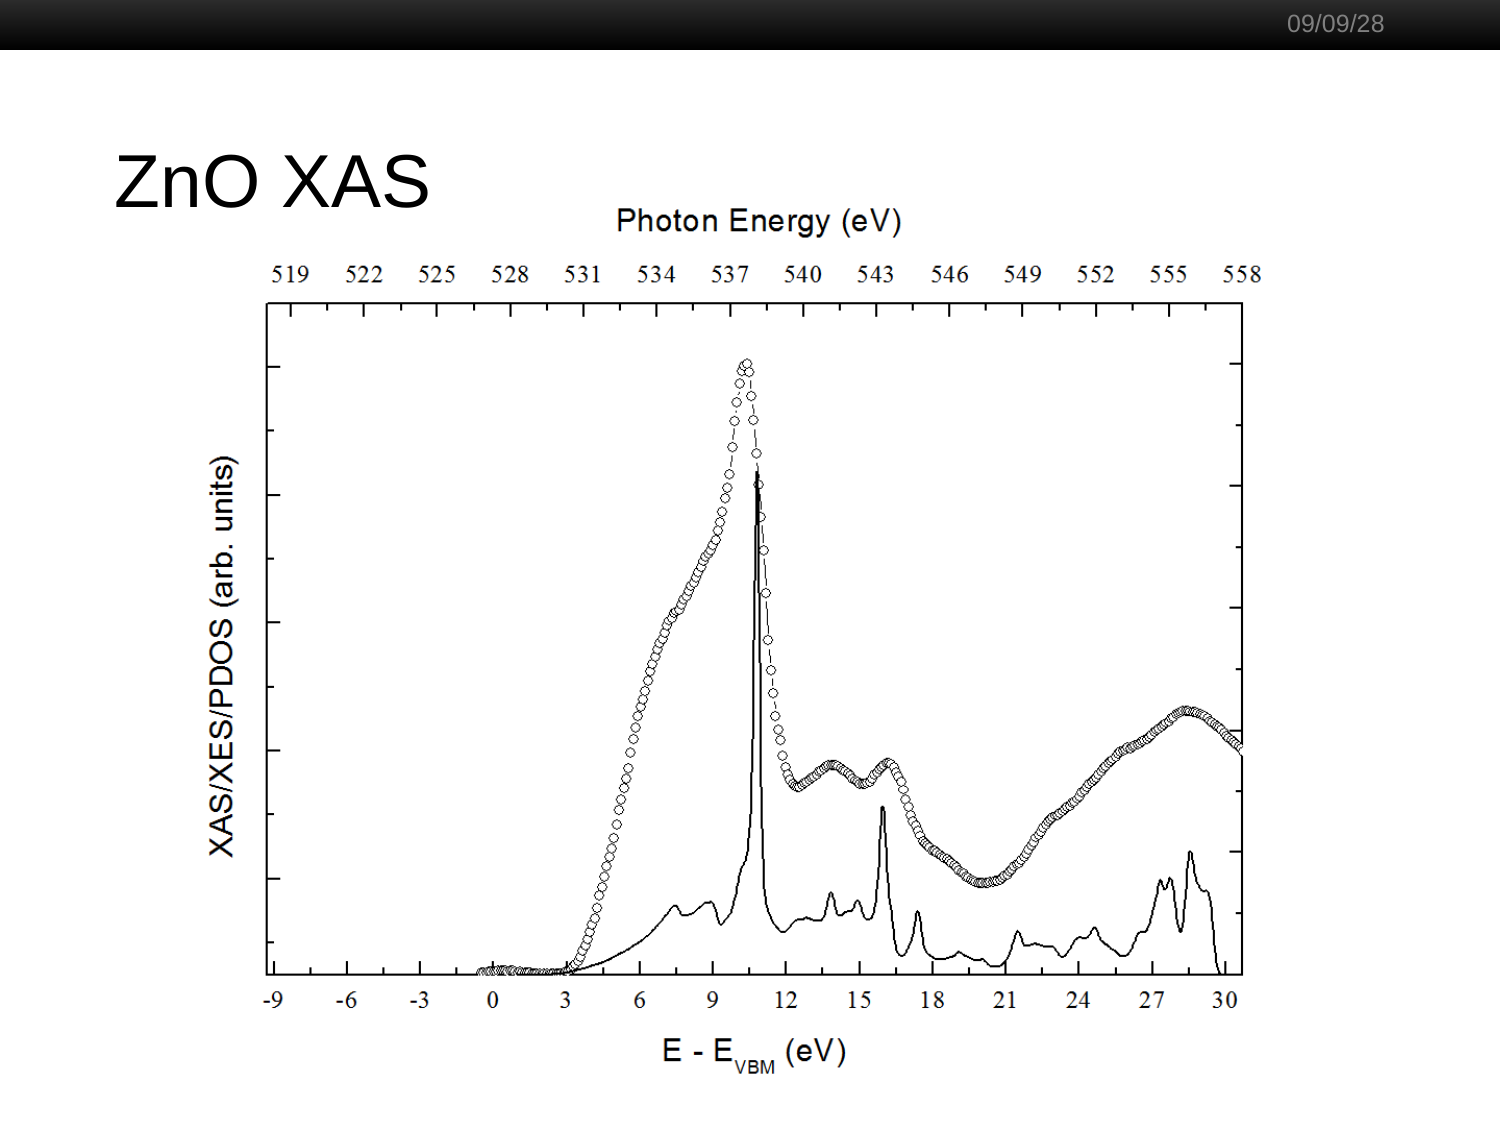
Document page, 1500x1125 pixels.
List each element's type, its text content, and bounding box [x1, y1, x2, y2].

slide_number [1087, 0, 1401, 51]
title ZnO XAS [99, 124, 1401, 238]
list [198, 198, 1266, 1081]
text_box [46, 949, 329, 1090]
